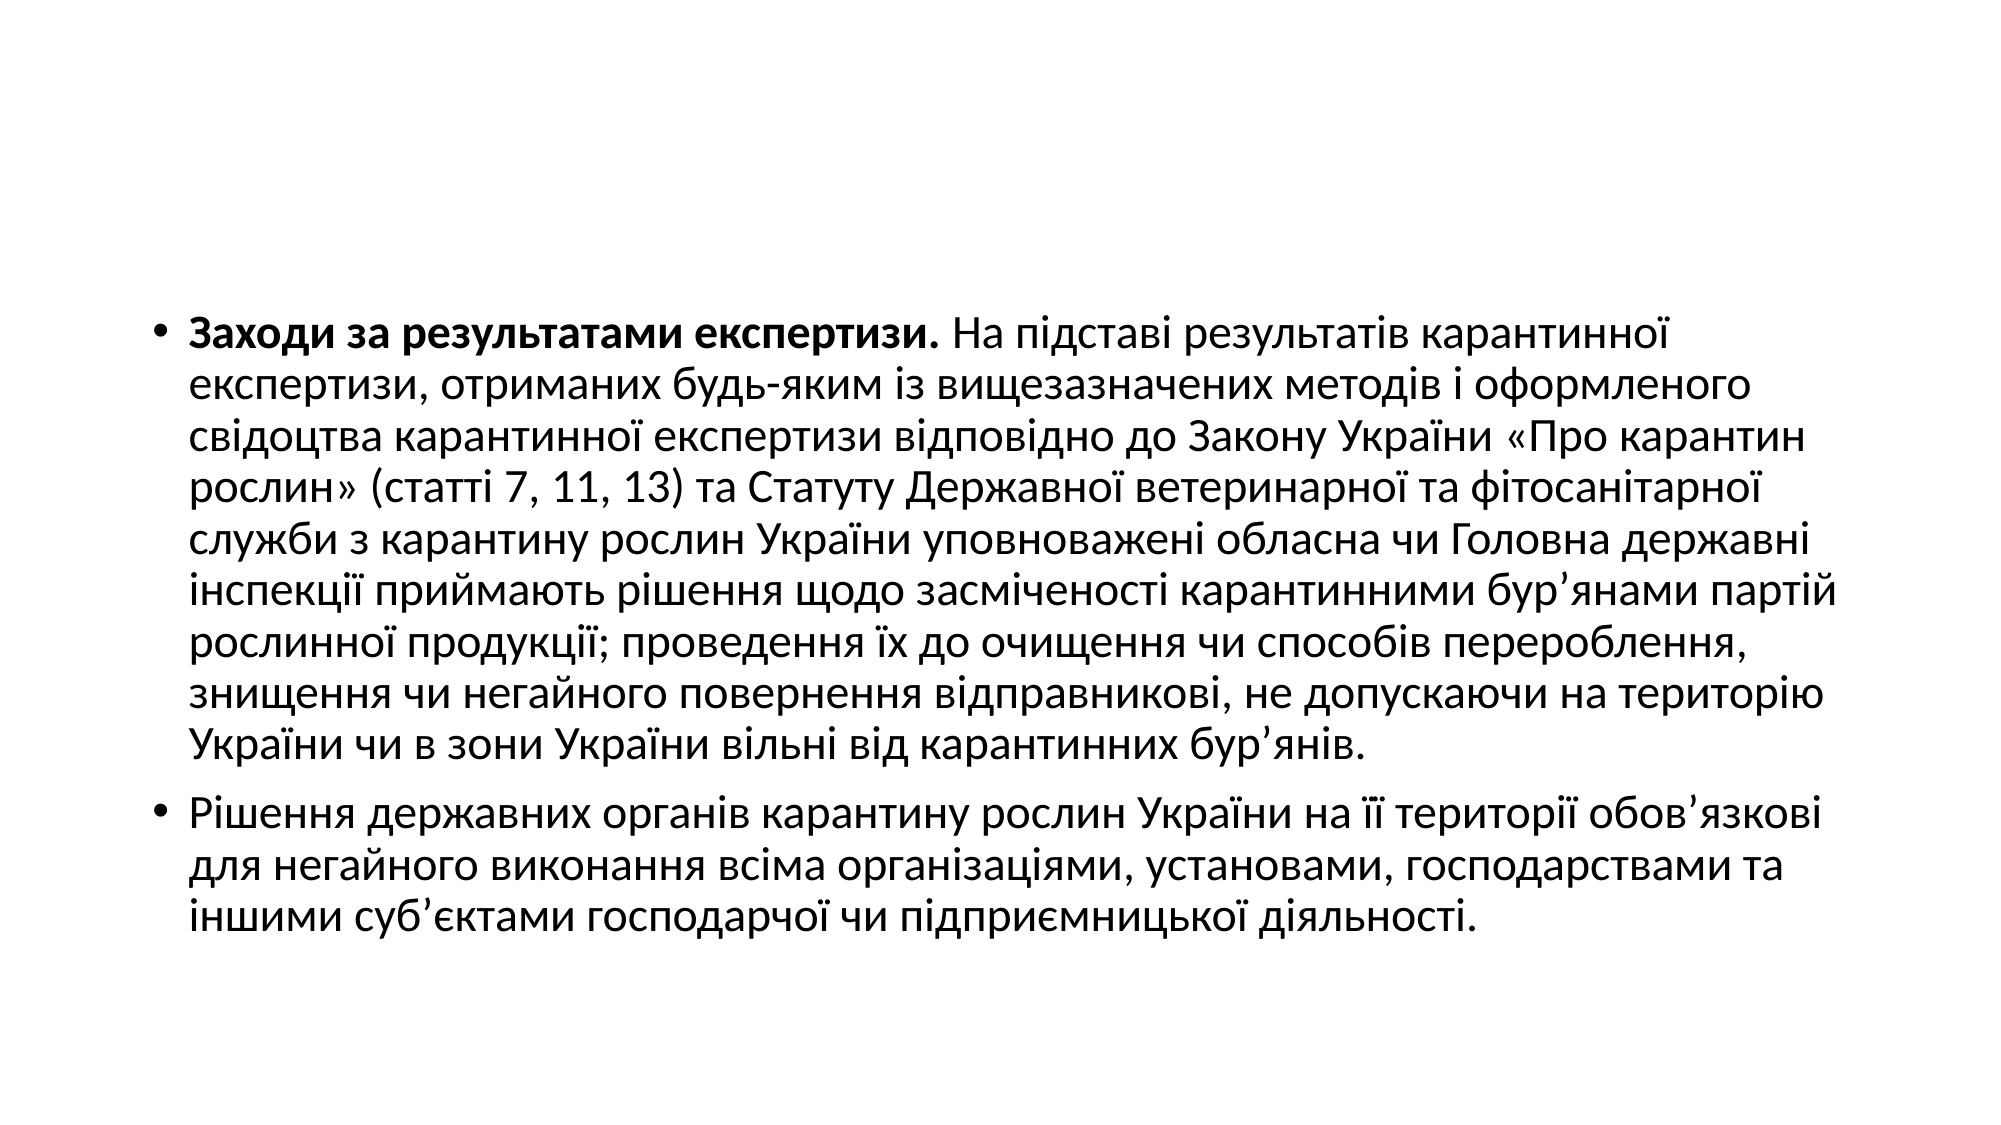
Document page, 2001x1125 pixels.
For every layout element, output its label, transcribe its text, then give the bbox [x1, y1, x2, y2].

list Заходи за результатами експертизи. На підставі результатів карантинної експертизи, отриманих будь-яким із вищезазначених методів і оформленого свідоцтва карантинної експертизи відповідно до Закону України «Про карантин рослин» (статті 7, 11, 13) та Статуту Державної ветеринарної та фітосанітарної служби з карантину рослин України уповноважені обласна чи Головна державні інспекції приймають рішення щодо засміченості карантинними бур’янами партій рослинної продукції; проведення їх до очищення чи способів перероблення, знищення чи негайного повернення відправникові, не допускаючи на територію України чи в зони України вільні від карантинних бур’янів. Рішення державних органів карантину рослин України на її території обов’язкові для негайного виконання всіма організаціями, установами, господарствами та іншими суб’єктами господарчої чи підприємницької діяльності. [137, 299, 1863, 1014]
